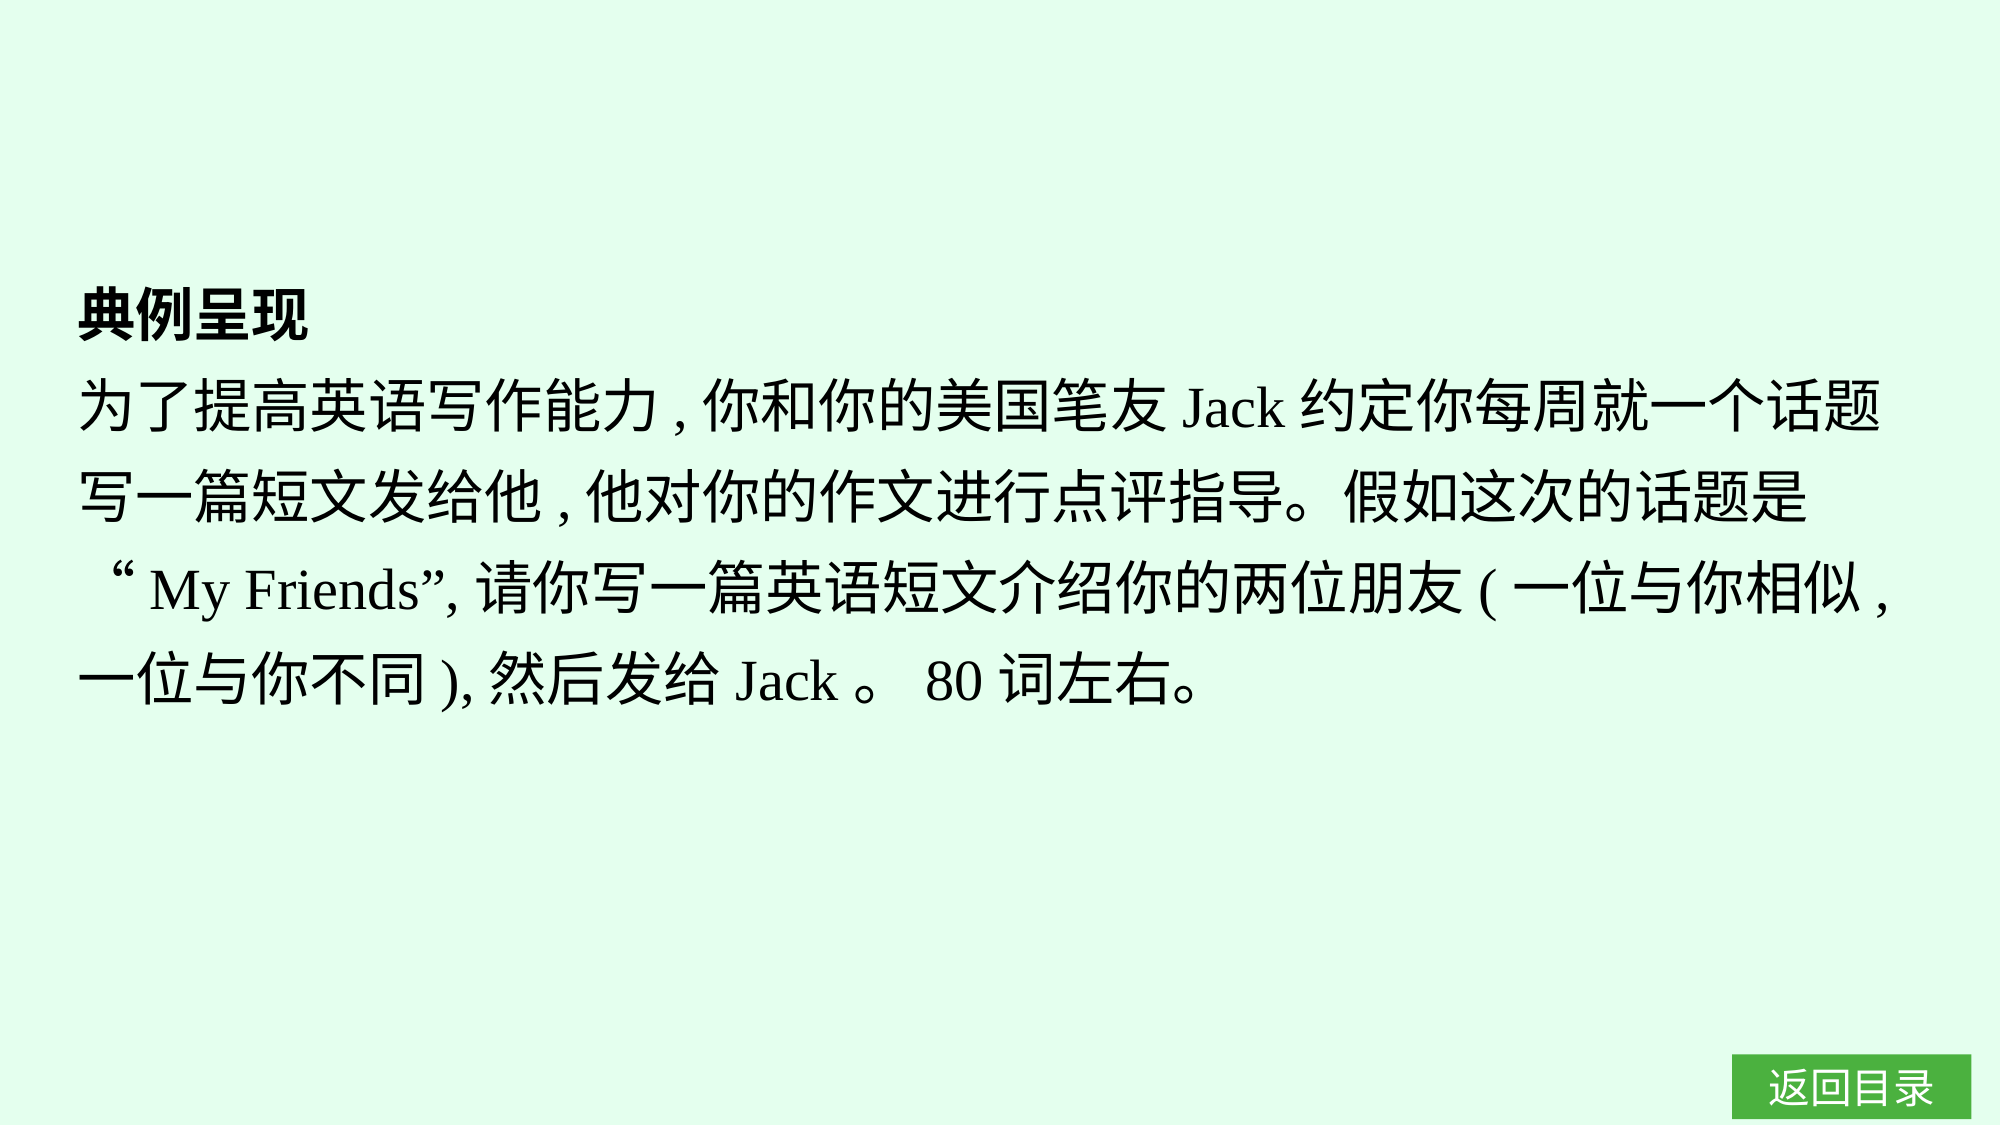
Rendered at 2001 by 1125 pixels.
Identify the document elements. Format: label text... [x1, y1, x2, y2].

text_box 典例呈现 为了提高英语写作能力,你和你的美国笔友Jack约定你每周就一个话题写一篇短文发给他,他对你的作文进行点评指导。假如这次的话题是“My Friends”,请你写一篇英语短文介绍你的两位朋友(一位与你相似,一位与你不同),然后发给Jack。80词左右。 [62, 250, 1938, 720]
